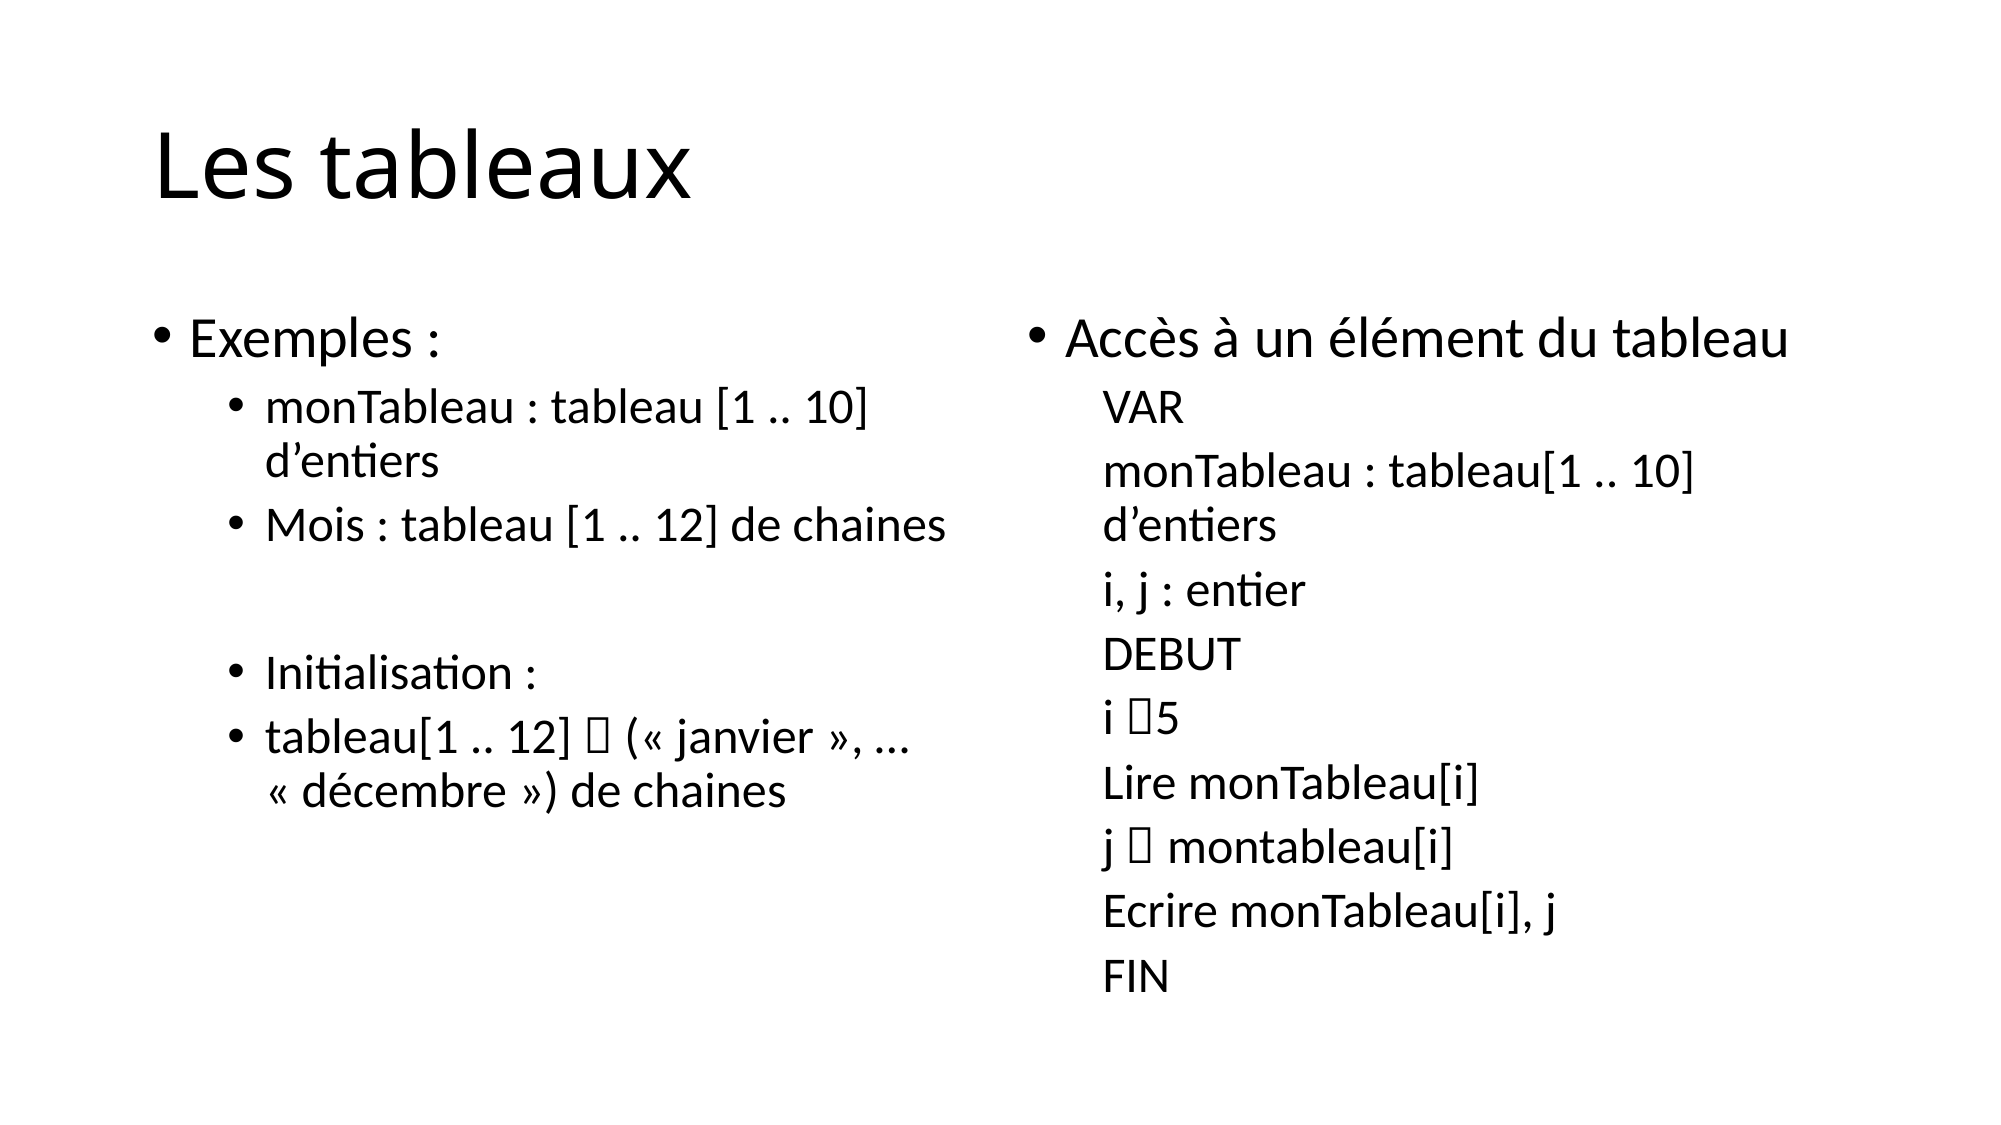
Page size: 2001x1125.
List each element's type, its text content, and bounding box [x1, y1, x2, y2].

list Accès à un élément du tableau VAR monTableau : tableau[1 .. 10] d’entiers i, j : entier DEBUT i 5 Lire monTableau[i] j  montableau[i] Ecrire monTableau[i], j FIN [1012, 299, 1863, 1014]
list Exemples : monTableau : tableau [1 .. 10] d’entiers Mois : tableau [1 .. 12] de chaines Initialisation : tableau[1 .. 12]  (« janvier », … « décembre ») de chaines [137, 299, 988, 1014]
title Les tableaux [137, 59, 1863, 278]
